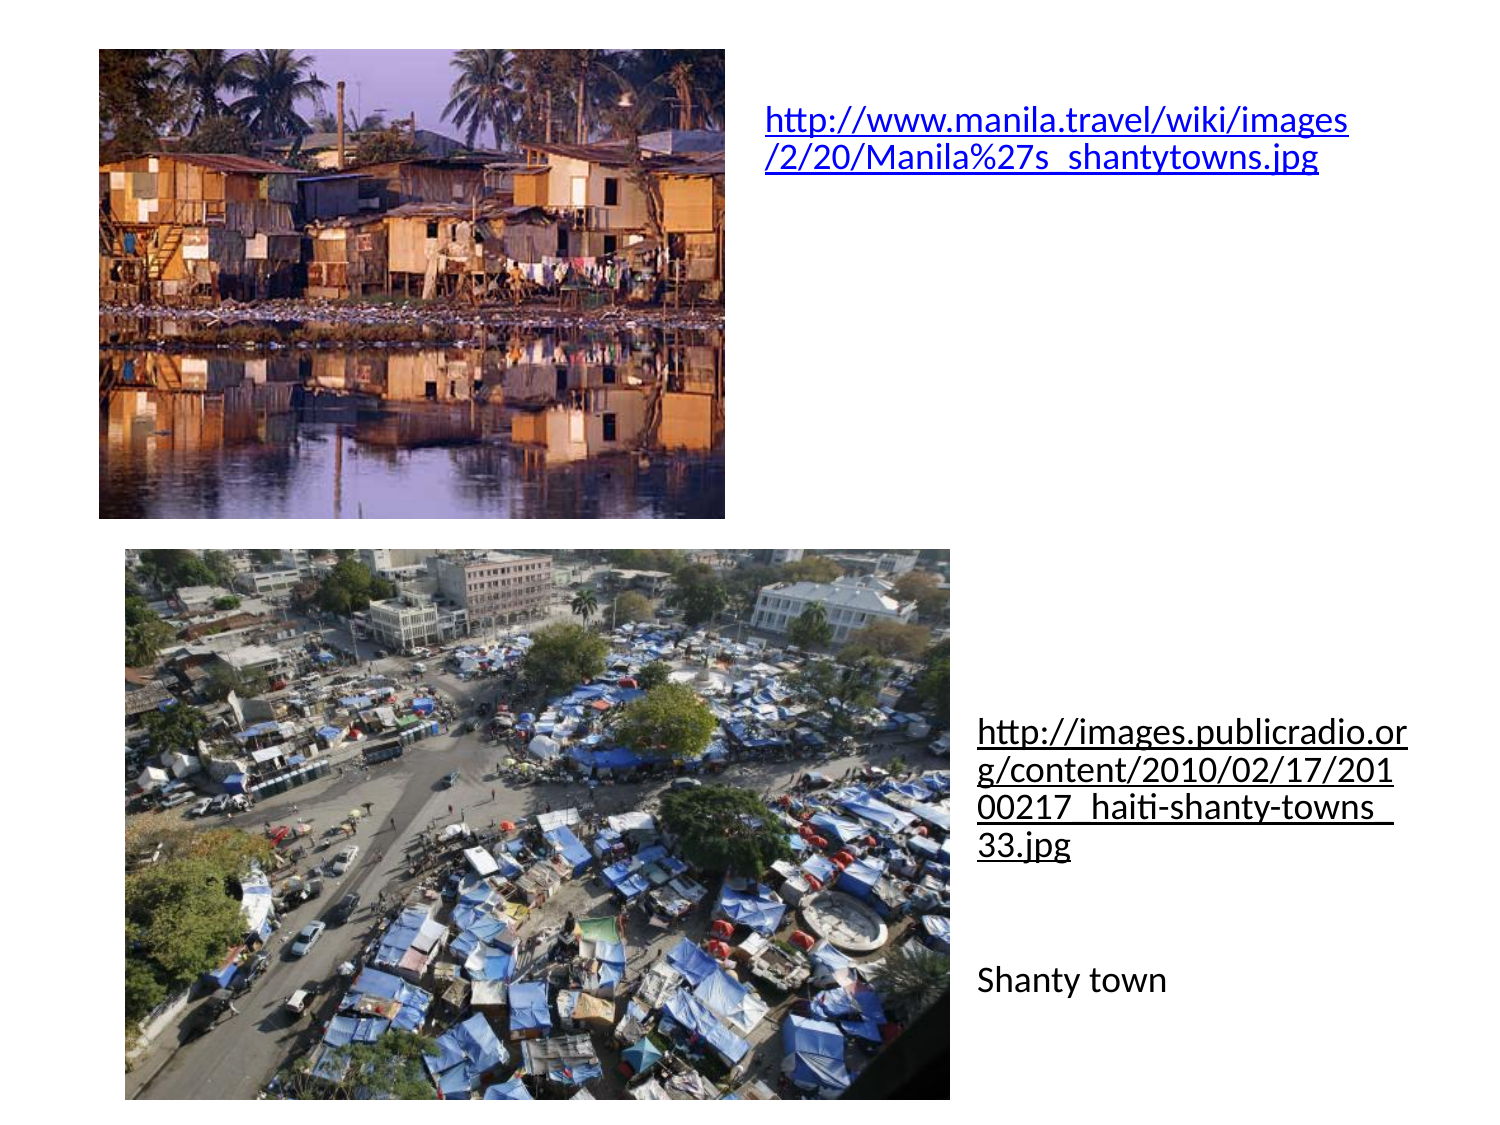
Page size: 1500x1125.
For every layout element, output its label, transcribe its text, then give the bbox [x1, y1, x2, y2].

text_box http://www.manila.travel/wiki/images/2/20/Manila%27s_shantytowns.jpg [750, 87, 1375, 238]
text_box http://images.publicradio.org/content/2010/02/17/20100217_haiti-shanty-towns_33.jpg Shanty town [962, 699, 1425, 895]
picture [99, 49, 726, 519]
picture [124, 549, 951, 1100]
